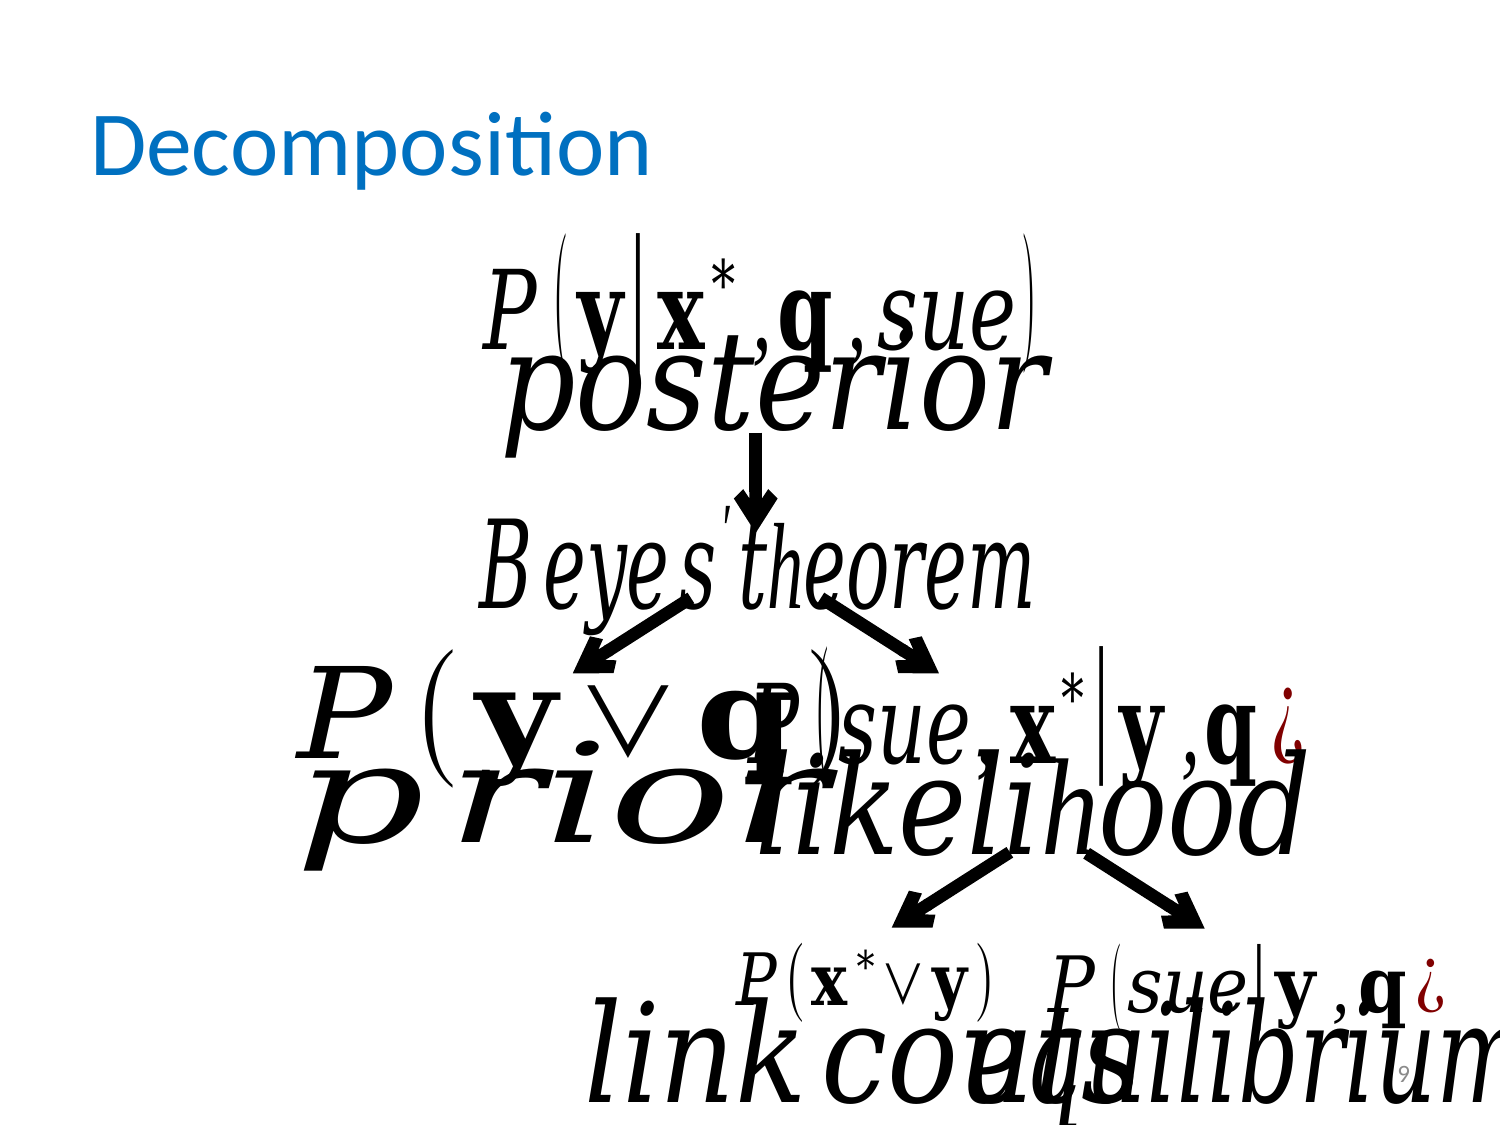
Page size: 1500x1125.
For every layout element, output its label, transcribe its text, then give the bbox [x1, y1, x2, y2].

title Decomposition [75, 45, 1425, 233]
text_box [820, 597, 940, 674]
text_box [891, 852, 1010, 928]
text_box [572, 597, 692, 674]
slide_number 9 [1074, 1042, 1425, 1103]
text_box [1086, 853, 1205, 929]
list [75, 262, 1425, 1005]
